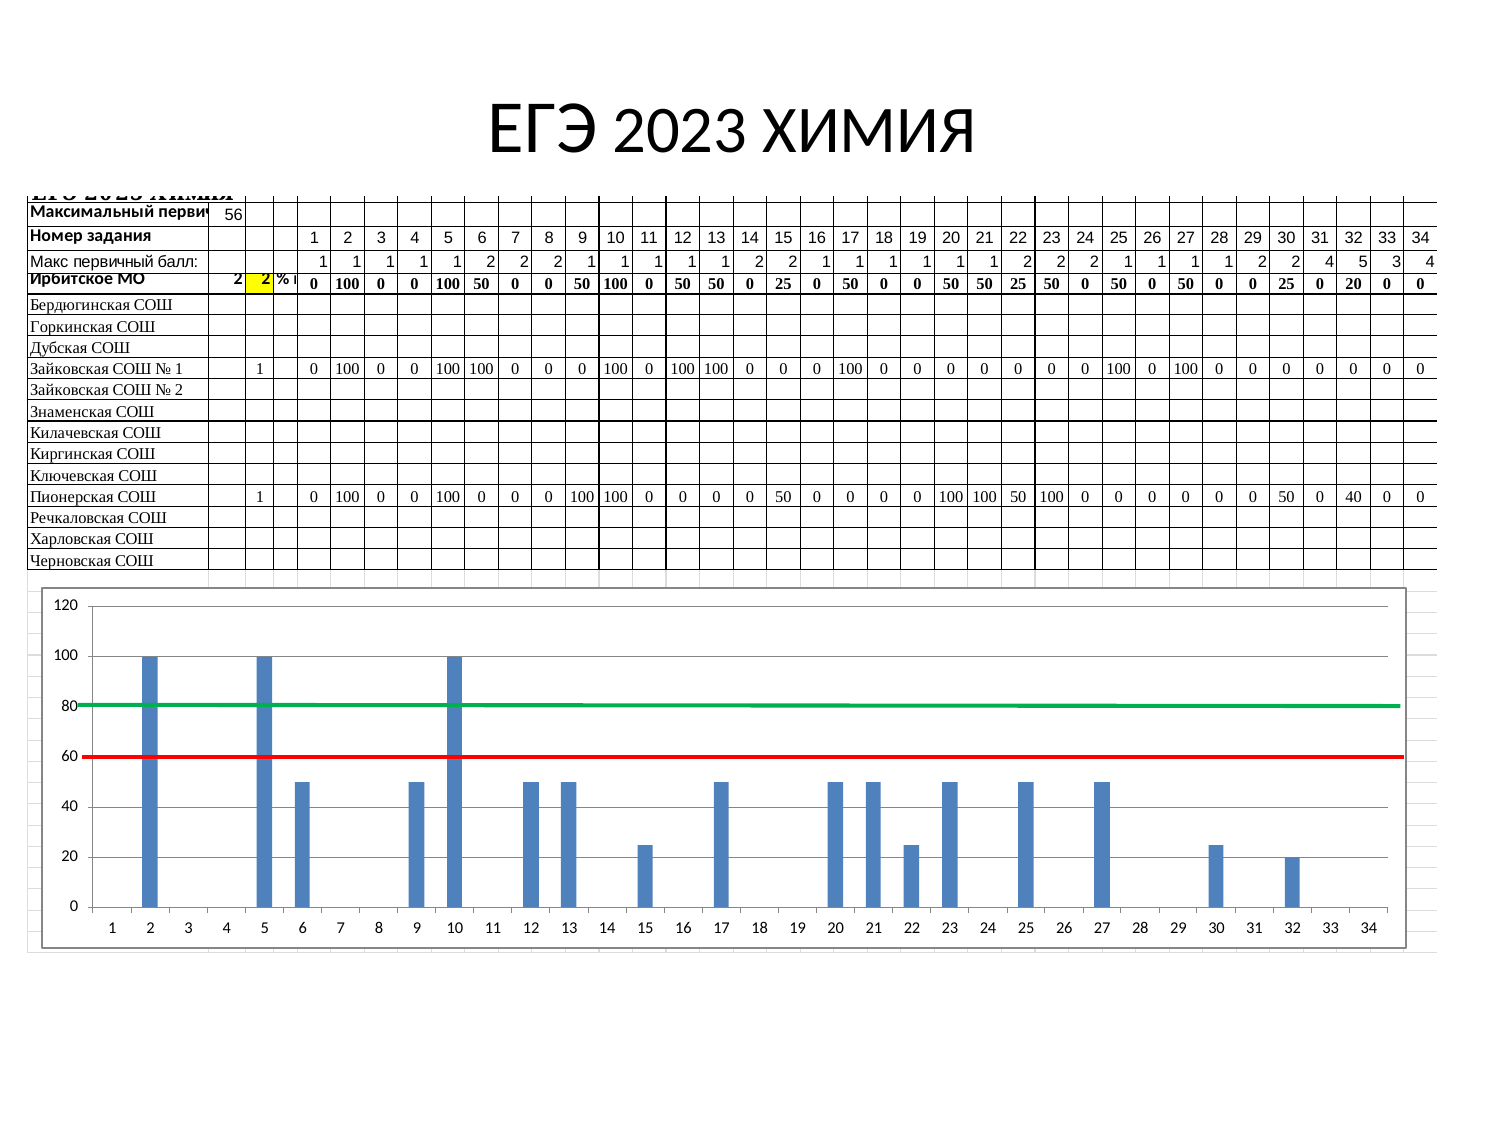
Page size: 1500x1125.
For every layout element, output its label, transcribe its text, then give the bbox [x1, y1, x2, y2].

text_box ЕГЭ 2023 ХИМИЯ [336, 69, 1128, 175]
picture [26, 195, 1439, 954]
